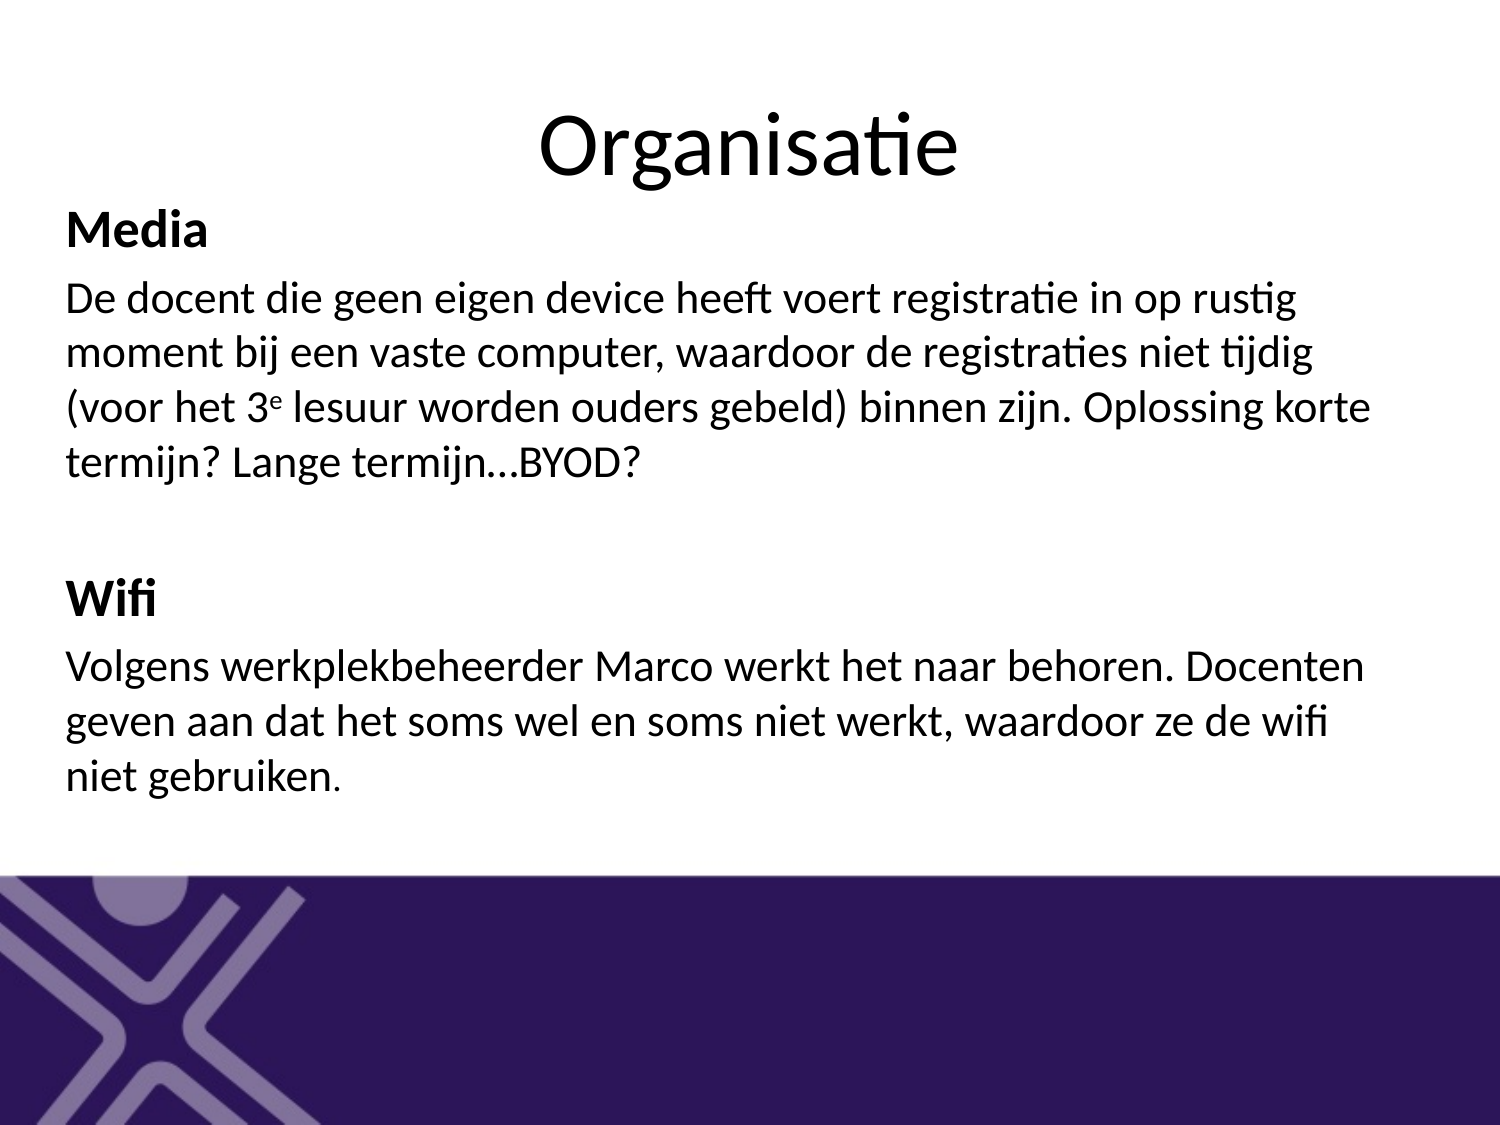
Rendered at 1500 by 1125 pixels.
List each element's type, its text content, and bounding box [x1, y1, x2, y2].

picture [0, 0, 1500, 1125]
title Organisatie [75, 45, 1425, 185]
list Media De docent die geen eigen device heeft voert registratie in op rustig moment bij een vaste computer, waardoor de registraties niet tijdig (voor het 3e lesuur worden ouders gebeld) binnen zijn. Oplossing korte termijn? Lange termijn…BYOD? Wifi Volgens werkplekbeheerder Marco werkt het naar behoren. Docenten geven aan dat het soms wel en soms niet werkt, waardoor ze de wifi niet gebruiken. [50, 185, 1425, 870]
